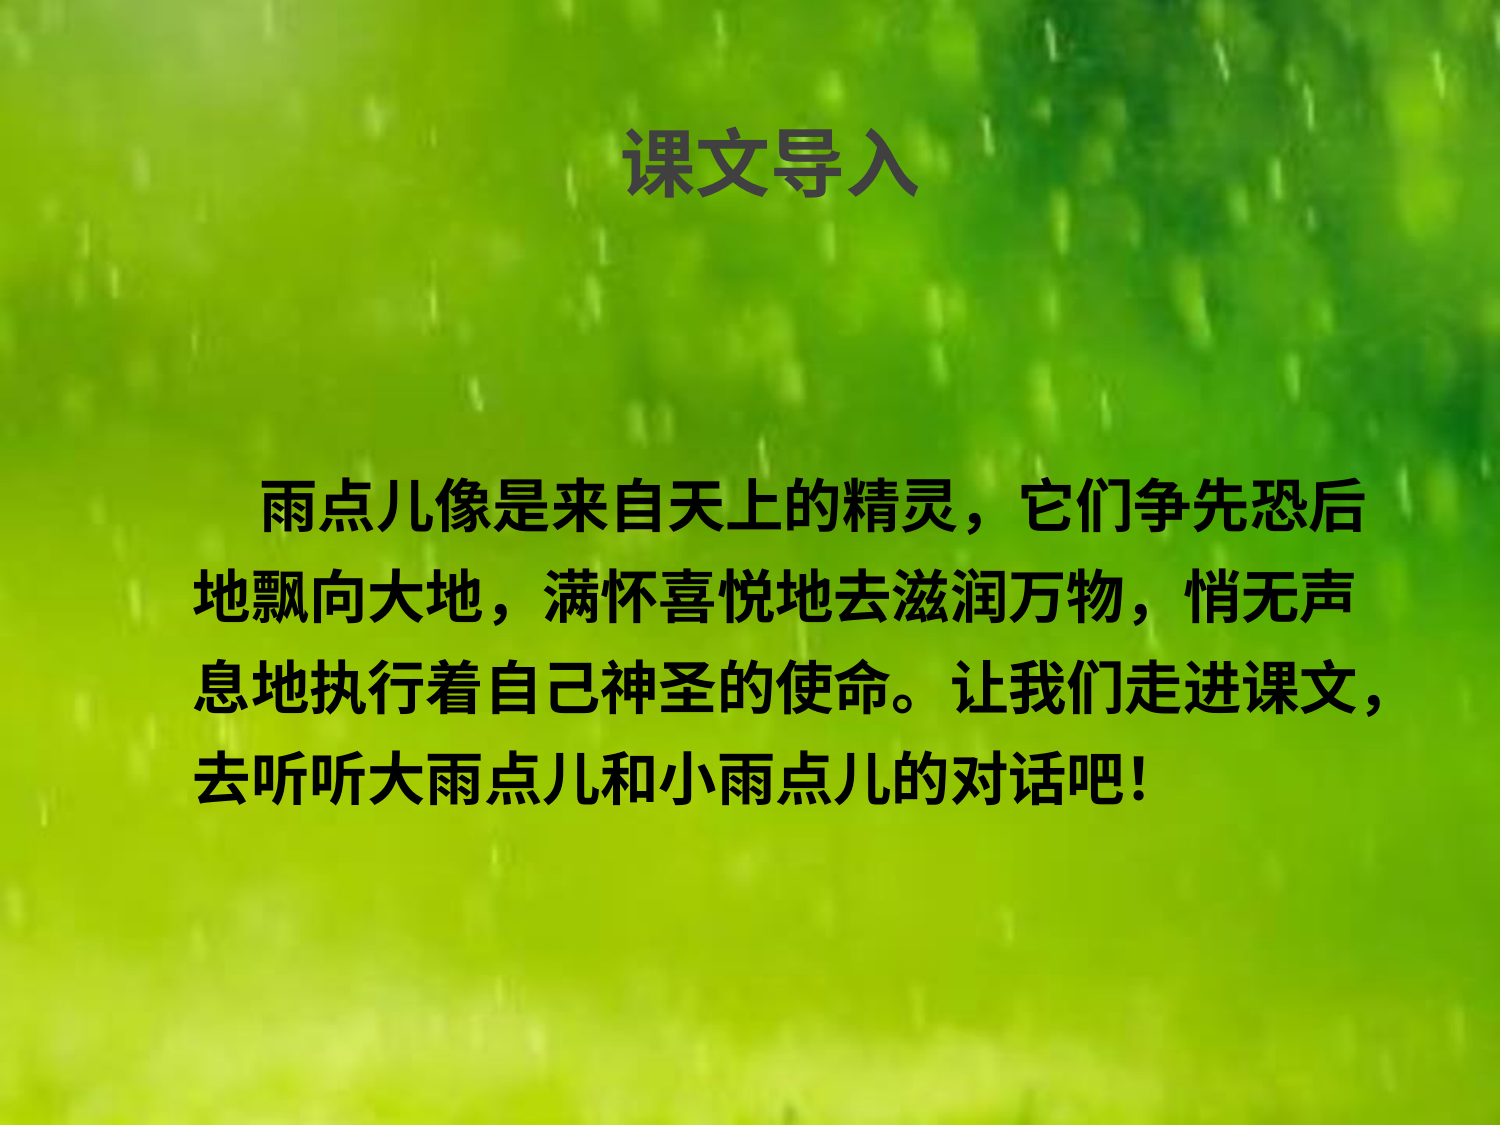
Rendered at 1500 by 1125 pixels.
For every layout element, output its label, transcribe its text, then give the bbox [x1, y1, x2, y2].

text_box 课文导入 [605, 109, 936, 214]
picture [0, 0, 1500, 1125]
text_box 雨点儿像是来自天上的精灵，它们争先恐后地飘向大地，满怀喜悦地去滋润万物，悄无声息地执行着自己神圣的使命。让我们走进课文，去听听大雨点儿和小雨点儿的对话吧！ [178, 441, 1396, 820]
